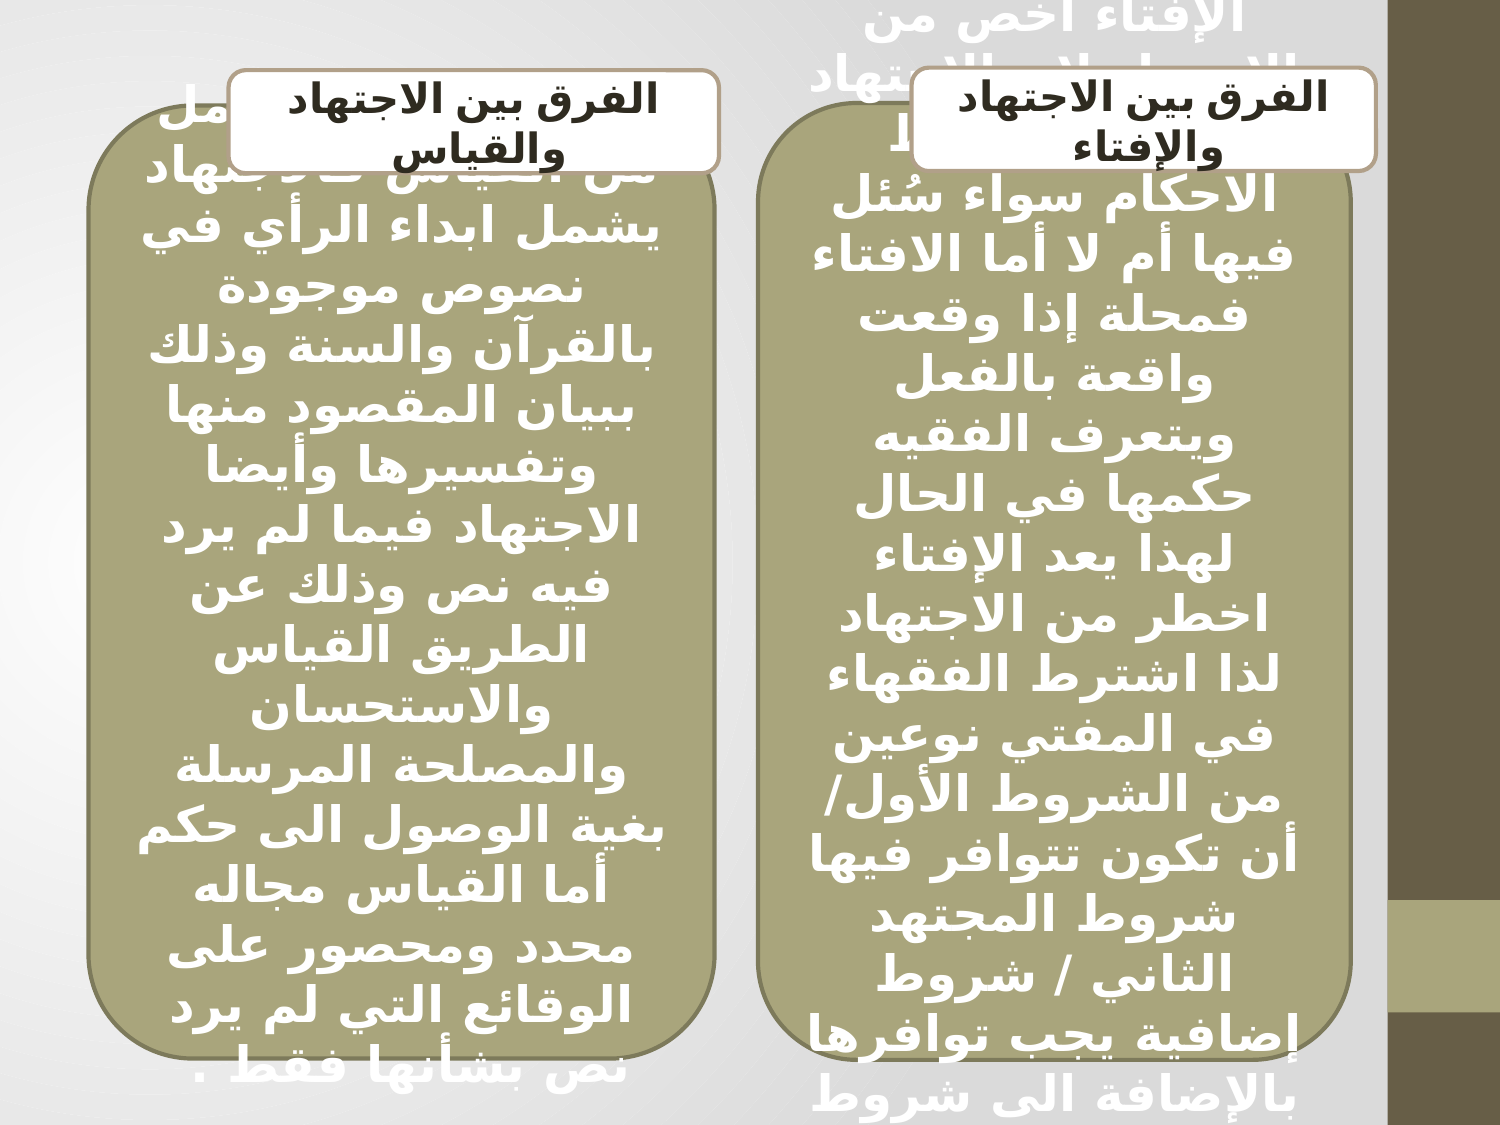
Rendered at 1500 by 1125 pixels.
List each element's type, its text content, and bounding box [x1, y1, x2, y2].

text_box الفرق بين الاجتهاد والإفتاء [909, 65, 1379, 174]
text_box الفرق بين الاجتهاد والقياس [226, 68, 722, 176]
text_box الإفتاء اخص من الاجتهاد لان الاجتهاد محله استنباط الاحكام سواء سُئل فيها أم لا أما الافتاء فمحلة إذا وقعت واقعة بالفعل ويتعرف الفقيه حكمها في الحال لهذا يعد الإفتاء اخطر من الاجتهاد لذا اشترط الفقهاء في المفتي نوعين من الشروط الأول/ أن تكون تتوافر فيها شروط المجتهد الثاني / شروط إضافية يجب توافرها بالإضافة الى شروط المجتهد . [755, 100, 1353, 1062]
text_box الاجتهاد أعم واشمل من القياس فالاجتهاد يشمل ابداء الرأي في نصوص موجودة بالقرآن والسنة وذلك ببيان المقصود منها وتفسيرها وأيضا الاجتهاد فيما لم يرد فيه نص وذلك عن الطريق القياس والاستحسان والمصلحة المرسلة بغية الوصول الى حكم أما القياس مجاله محدد ومحصور على الوقائع التي لم يرد نص بشأنها فقط . [86, 103, 717, 1061]
